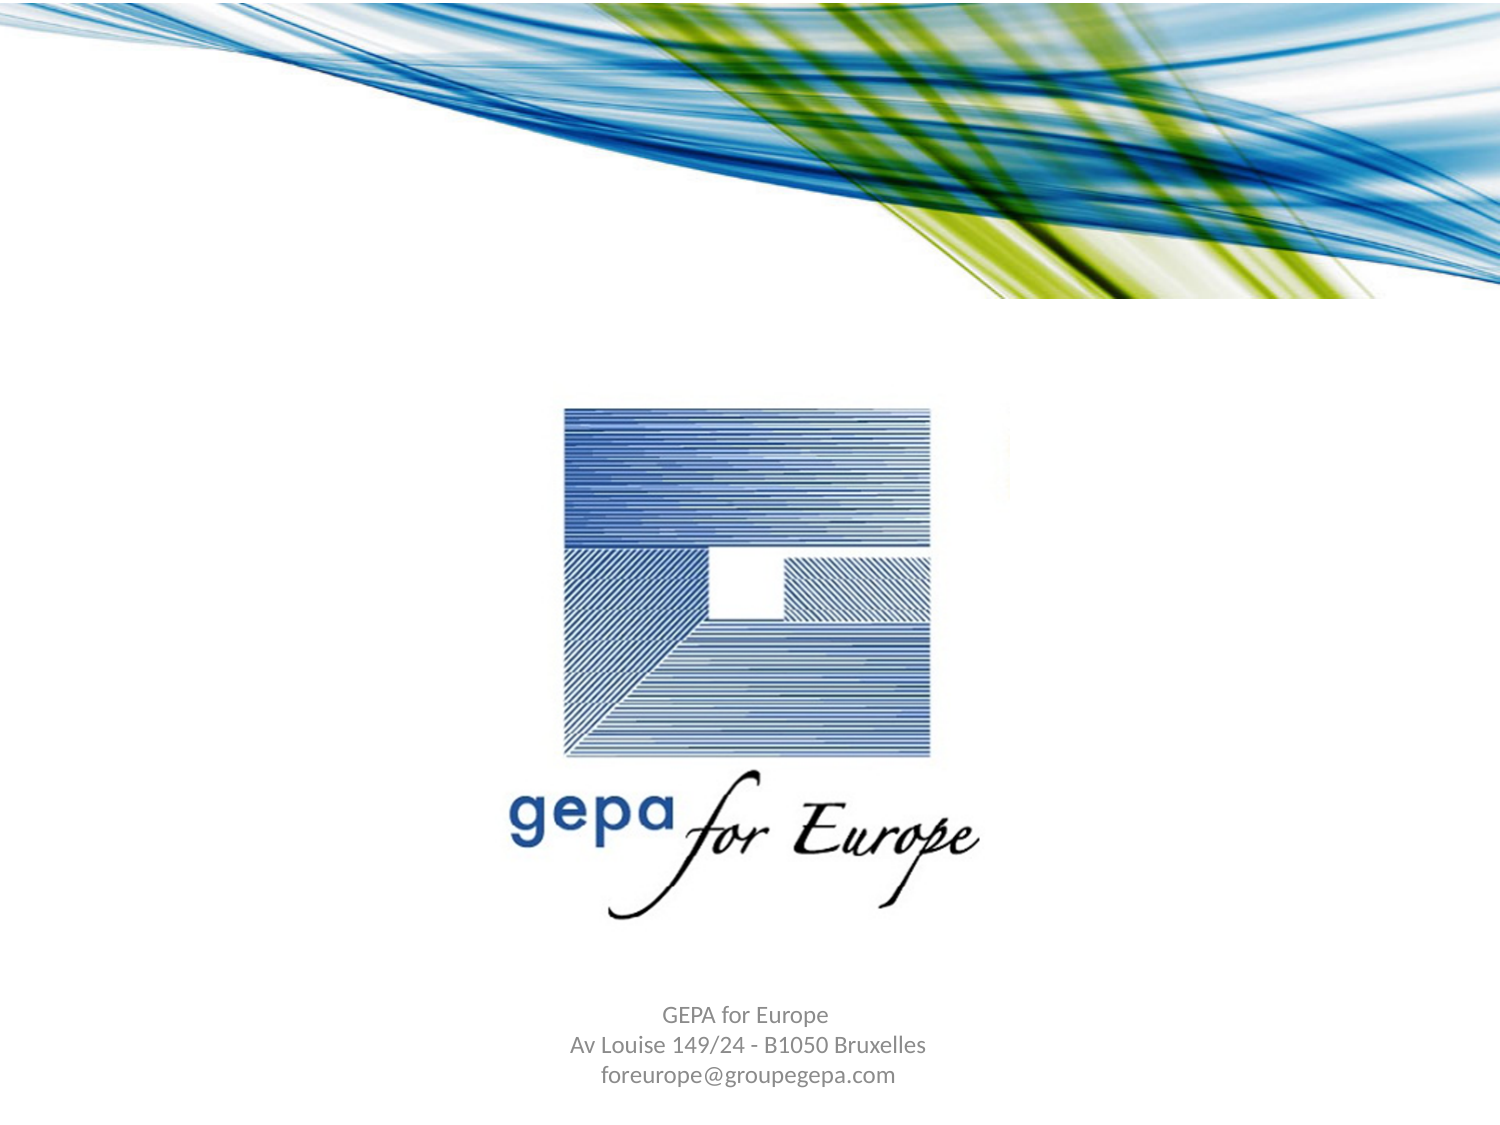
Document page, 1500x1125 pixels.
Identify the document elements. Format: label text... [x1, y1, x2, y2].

picture [0, 3, 1500, 299]
picture [483, 349, 1010, 934]
footer GEPA for Europe Av Louise 149/24 - B1050 Bruxelles foreurope@groupegepa.com [512, 987, 985, 1100]
